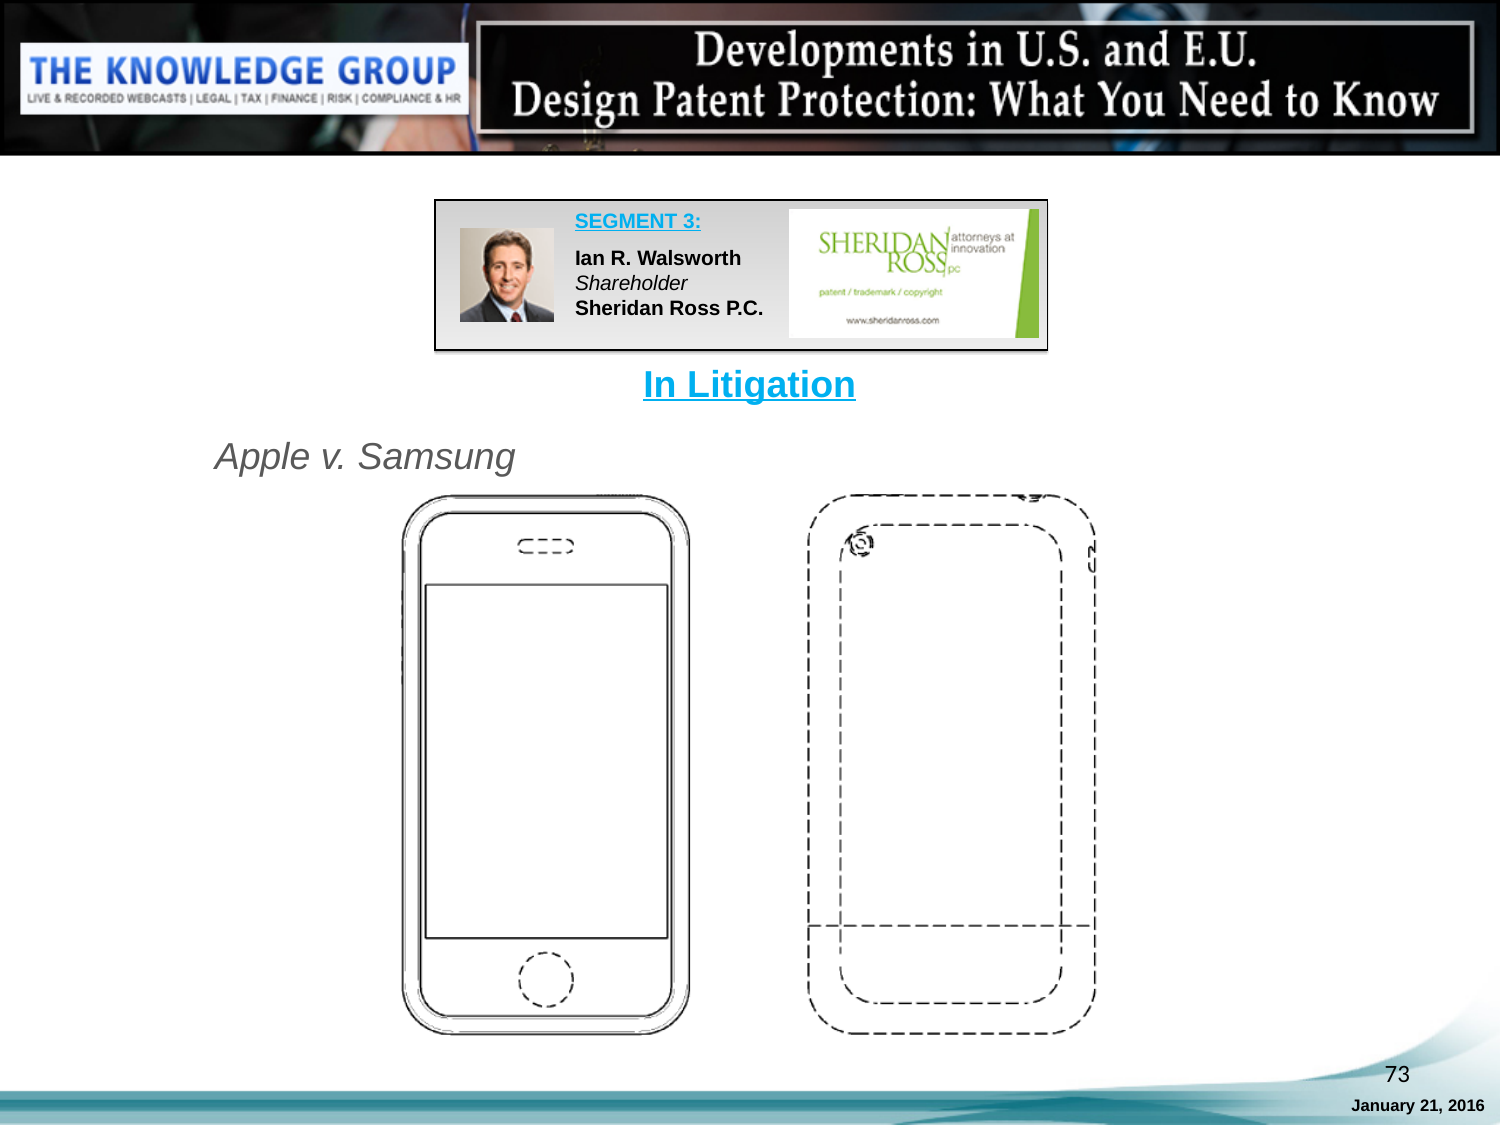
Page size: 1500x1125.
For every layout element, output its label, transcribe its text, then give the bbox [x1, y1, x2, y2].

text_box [434, 199, 1048, 351]
slide_number 73 [1074, 1042, 1425, 1103]
text_box January 21, 2016 [1100, 1087, 1500, 1123]
picture [0, 412, 1500, 1125]
text_box In Litigation [0, 352, 1500, 412]
text_box Apple v. Samsung [125, 424, 550, 485]
picture [0, 0, 1500, 352]
